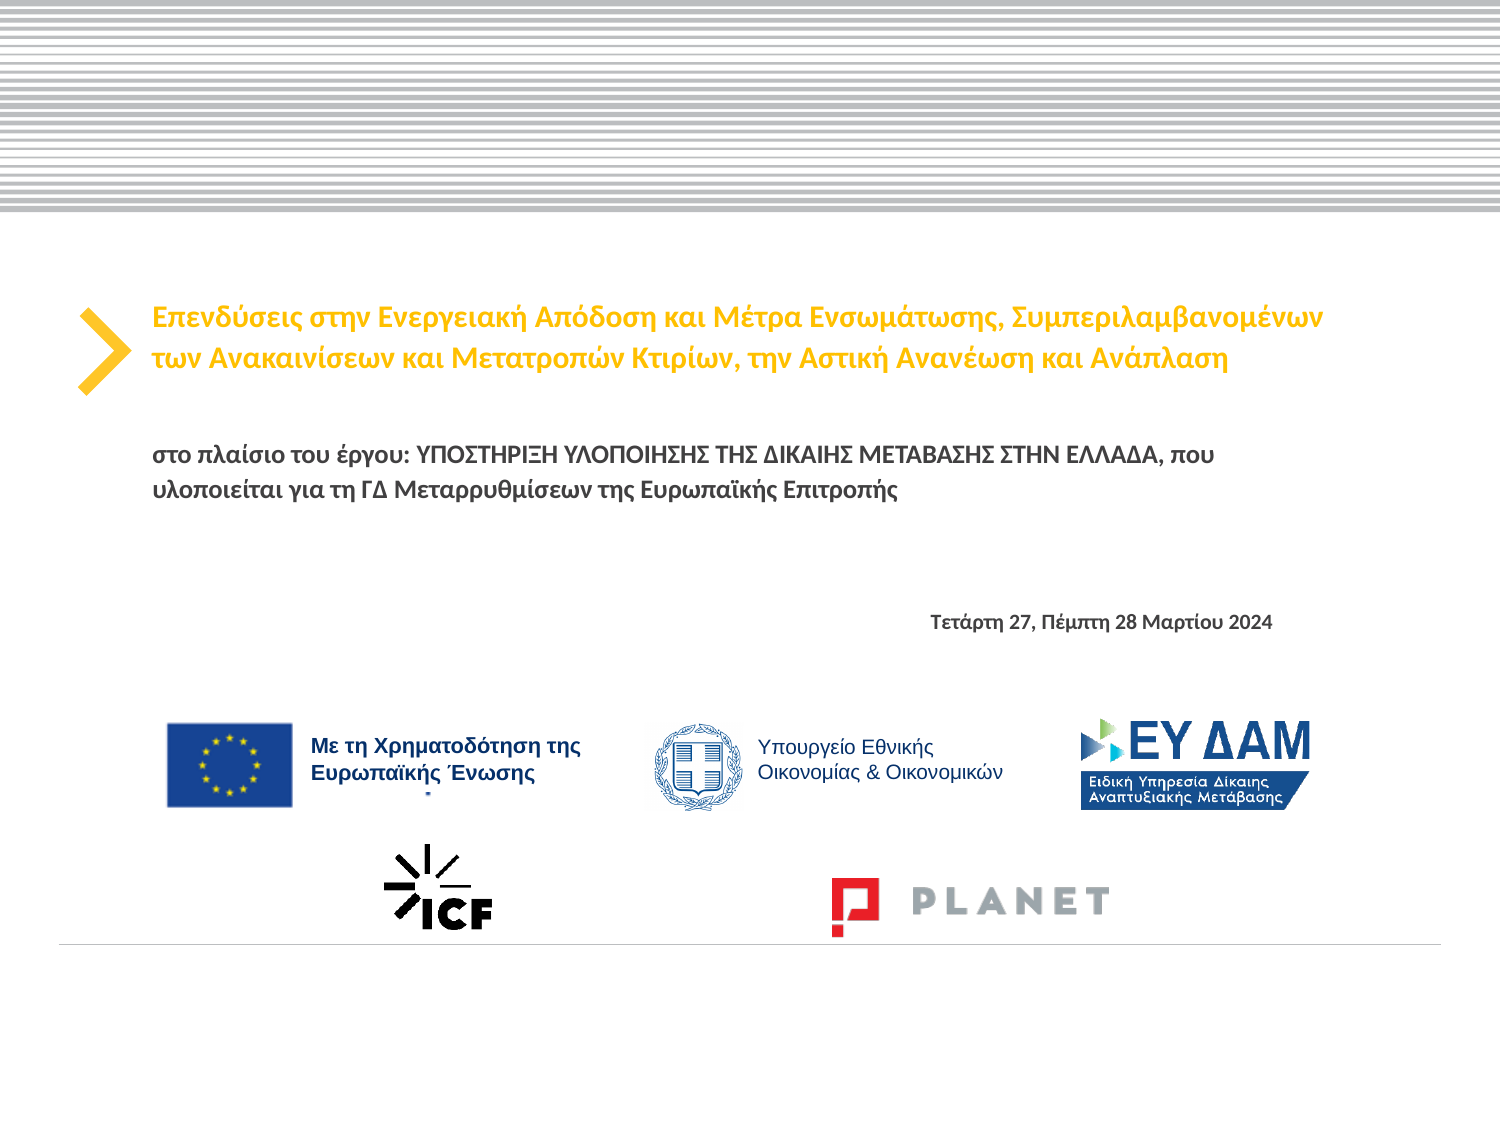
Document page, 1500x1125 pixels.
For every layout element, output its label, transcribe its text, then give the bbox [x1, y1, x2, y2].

text_box [76, 305, 134, 398]
text_box Επενδύσεις στην Ενεργειακή Απόδοση και Μέτρα Ενσωμάτωσης, Συμπεριλαμβανομένων των Ανακαινίσεων και Μετατροπών Κτιρίων, την Αστική Ανανέωση και Ανάπλαση [152, 278, 1348, 381]
text_box Τετάρτη 27, Πέμπτη 28 Μαρτίου 2024 [856, 600, 1348, 642]
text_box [152, 704, 1319, 938]
text_box στο πλαίσιο του έργου: ΥΠΟΣΤΗΡΙΞΗ ΥΛΟΠΟΙΗΣΗΣ ΤΗΣ ΔΙΚΑΙΗΣ ΜΕΤΑΒΑΣΗΣ ΣΤΗΝ ΕΛΛΑΔΑ, που υλοποιείται για τη ΓΔ Μεταρρυθμίσεων της Ευρωπαϊκής Επιτροπής [152, 438, 1348, 510]
